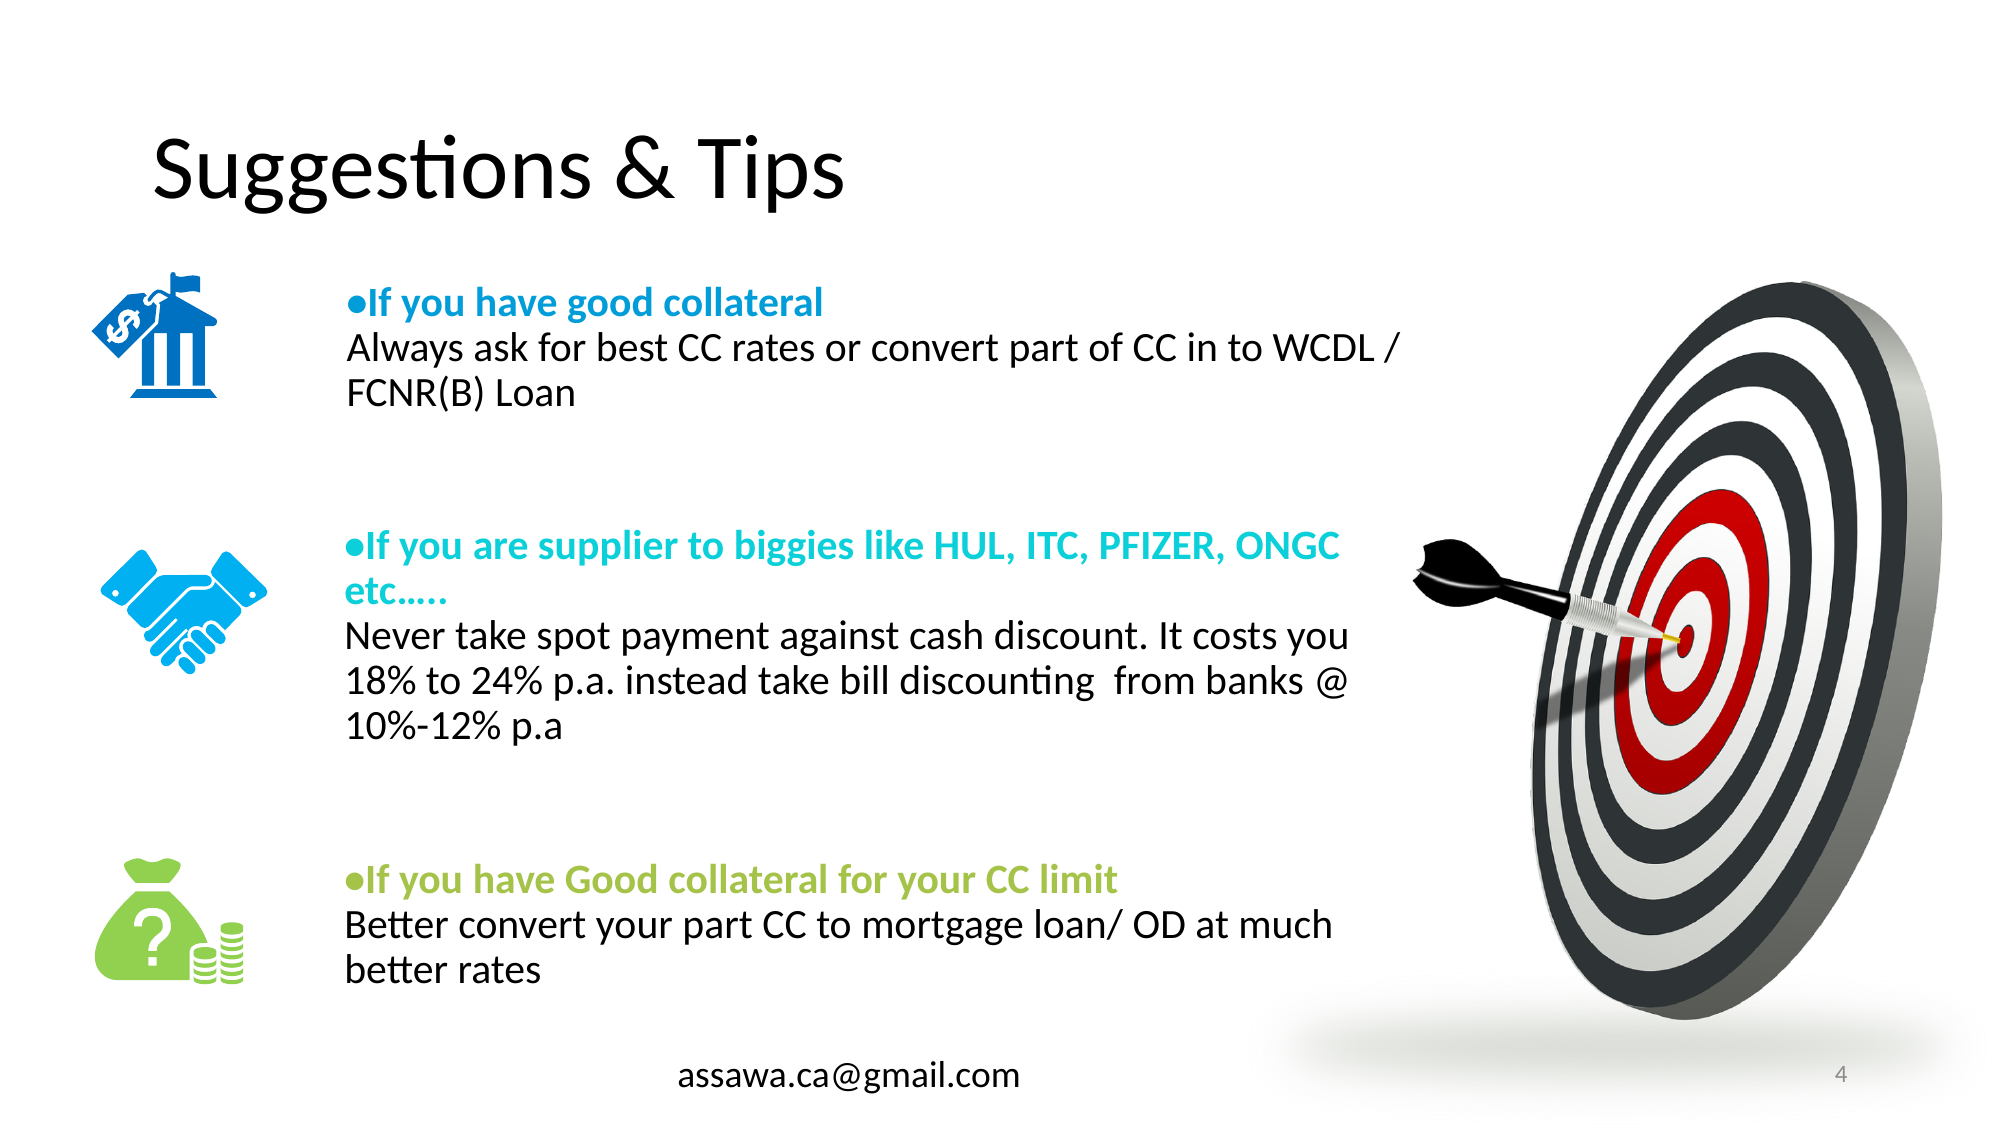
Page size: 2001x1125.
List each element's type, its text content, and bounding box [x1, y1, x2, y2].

text_box •If you have good collateral Always ask for best CC rates or convert part of CC in to WCDL / FCNR(B) Loan [331, 273, 1418, 423]
text_box •If you are supplier to biggies like HUL, ITC, PFIZER, ONGC etc….. Never take spot payment against cash discount. It costs you 18% to 24% p.a. instead take bill discounting from banks @ 10%-12% p.a [329, 561, 1235, 711]
footer assawa.ca@gmail.com [662, 1042, 1235, 1103]
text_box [91, 271, 218, 398]
picture [1235, 281, 1999, 1125]
text_box •If you have Good collateral for your CC limit Better convert your part CC to mortgage loan/ OD at much better rates [329, 850, 1235, 1000]
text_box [91, 858, 244, 985]
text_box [99, 548, 268, 675]
title Suggestions & Tips [137, 59, 1863, 278]
